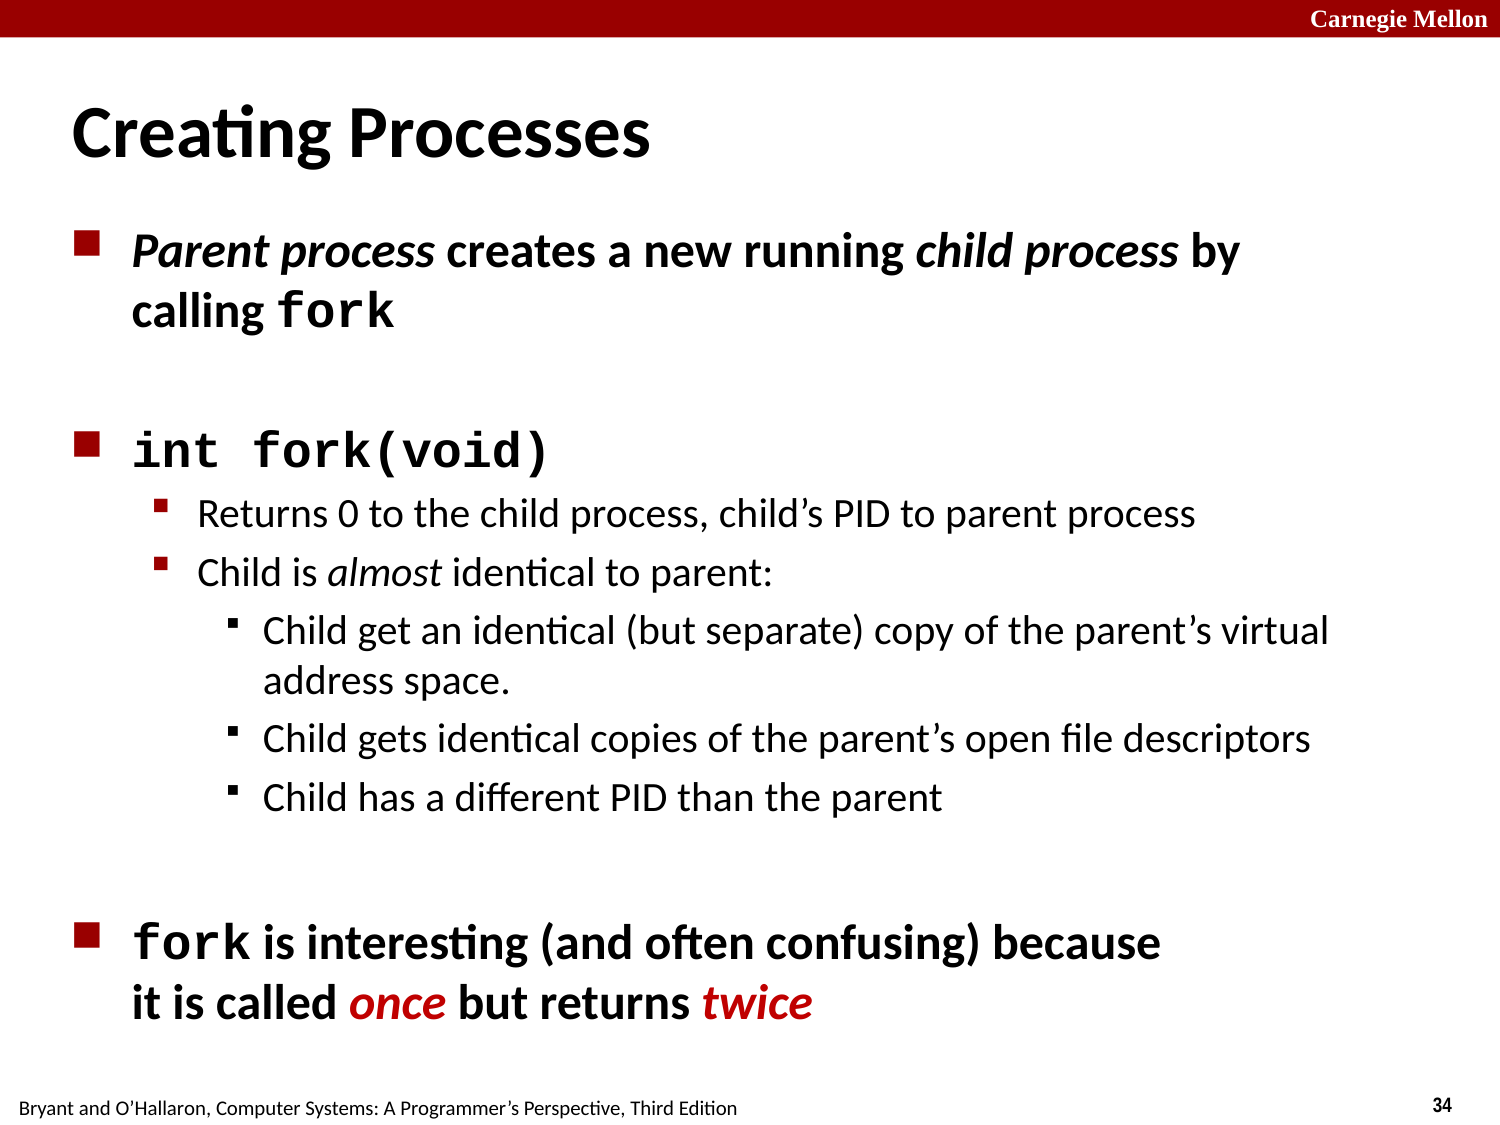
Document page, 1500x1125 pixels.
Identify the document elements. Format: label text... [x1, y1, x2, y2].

list Parent process creates a new running child process by calling fork int fork(void) Returns 0 to the child process, child’s PID to parent process Child is almost identical to parent: Child get an identical (but separate) copy of the parent’s virtual address space. Child gets identical copies of the parent’s open file descriptors Child has a different PID than the parent fork is interesting (and often confusing) because it is called once but returns twice [60, 210, 1376, 1076]
title Creating Processes [57, 80, 1233, 176]
